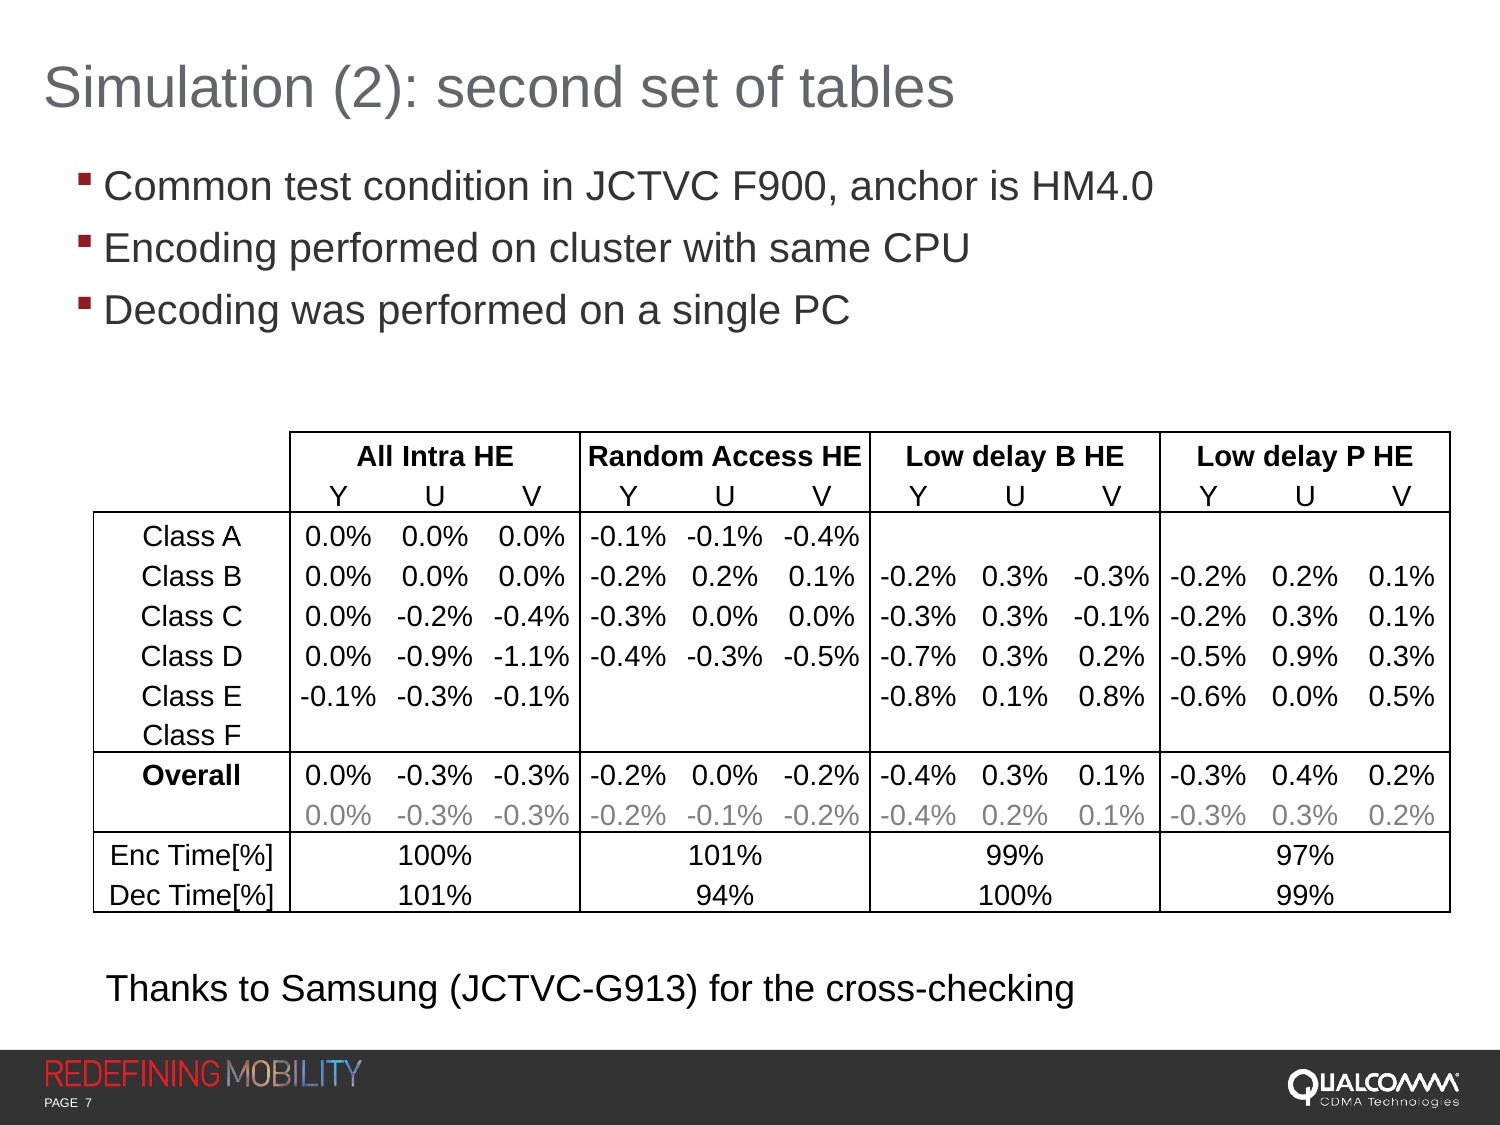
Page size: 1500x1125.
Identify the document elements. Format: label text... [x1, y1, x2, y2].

text_box Thanks to Samsung (JCTVC-G913) for the cross-checking [90, 956, 1180, 1017]
picture [1278, 1058, 1478, 1114]
picture [30, 1048, 372, 1099]
title Simulation (2): second set of tables [28, 44, 1462, 138]
list Common test condition in JCTVC F900, anchor is HM4.0 Encoding performed on cluster with same CPU Decoding was performed on a single PC [59, 154, 1479, 1027]
